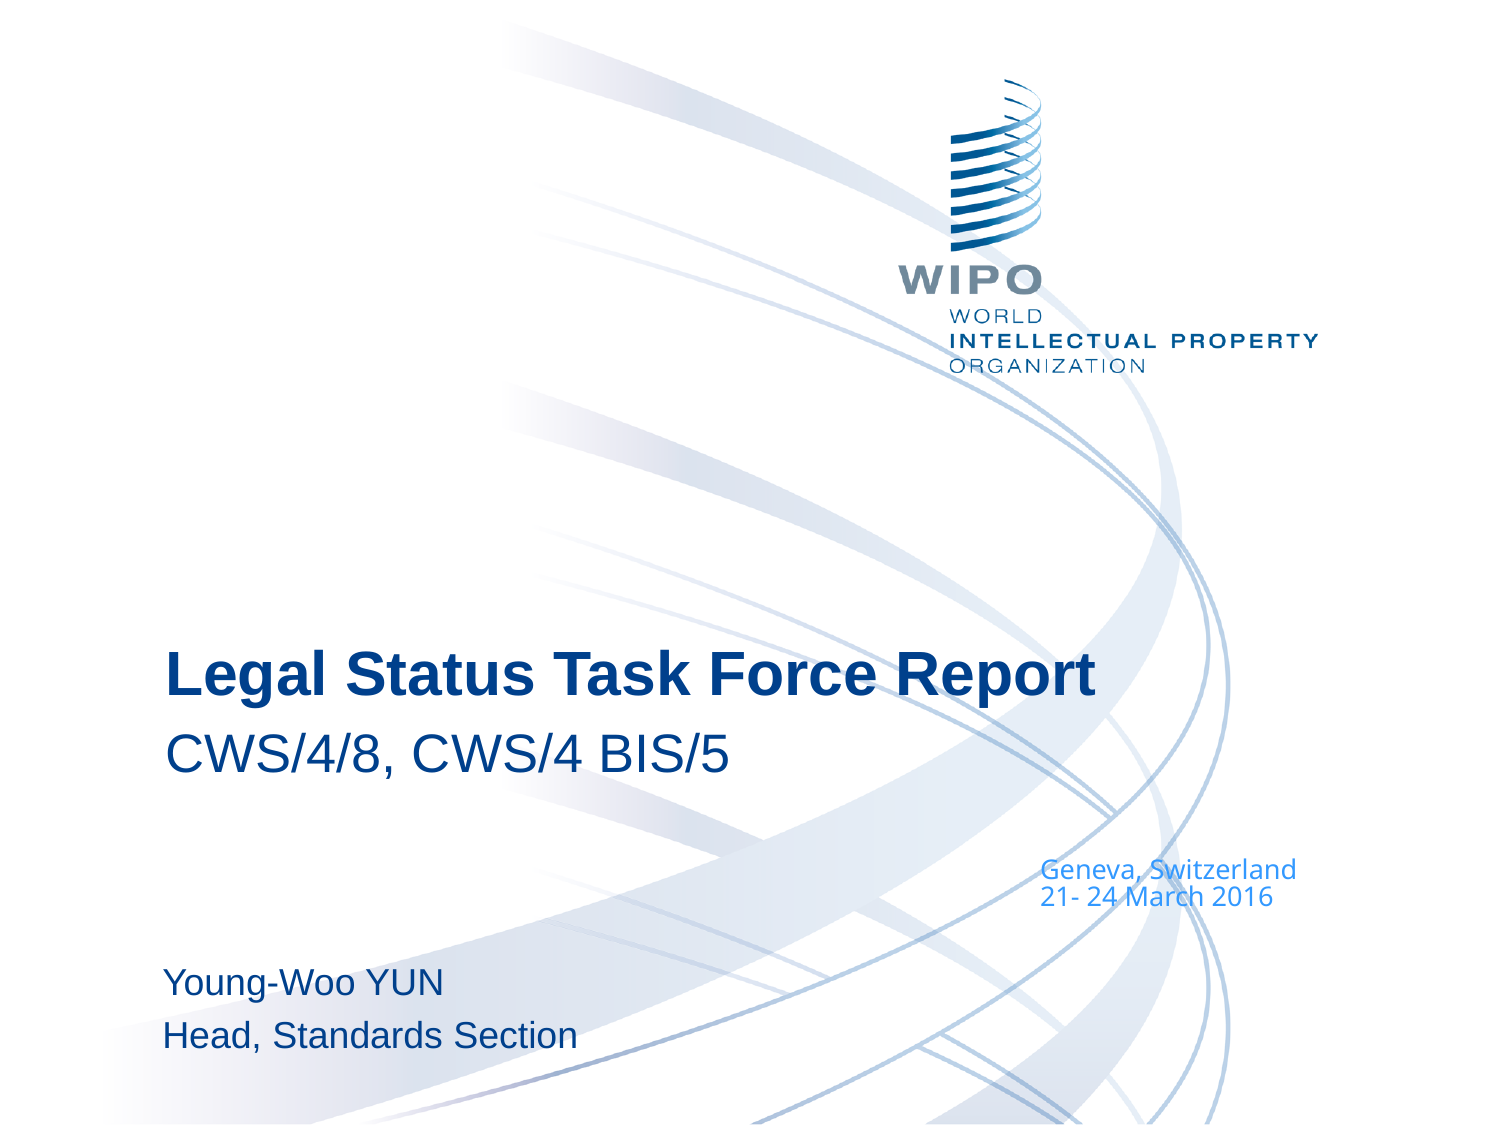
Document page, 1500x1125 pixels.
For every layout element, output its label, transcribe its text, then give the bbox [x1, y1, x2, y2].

text_box Young-Woo YUN Head, Standards Section [147, 950, 1285, 1068]
picture [0, 0, 1500, 1125]
subtitle Legal Status Task Force Report CWS/4/8, CWS/4 BIS/5 [150, 624, 1447, 811]
text_box Geneva, Switzerland 21- 24 March 2016 [1025, 861, 1378, 981]
